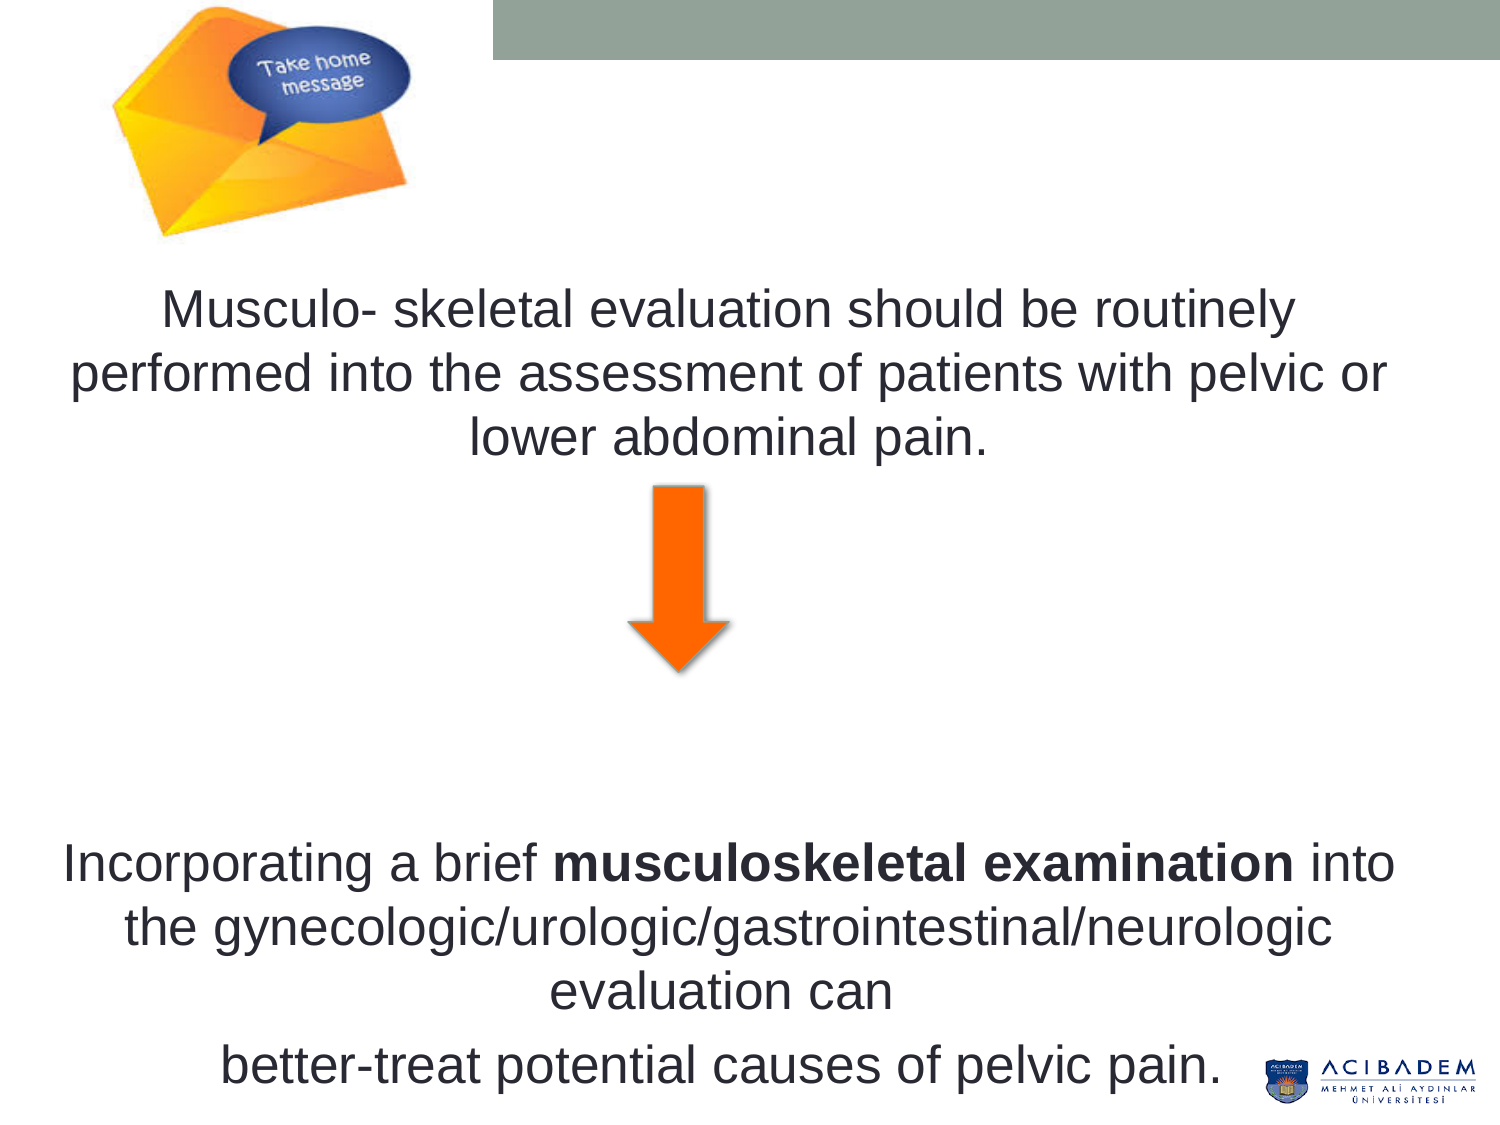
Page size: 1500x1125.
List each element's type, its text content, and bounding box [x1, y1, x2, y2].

picture [1247, 1033, 1500, 1125]
list Musculo- skeletal evaluation should be routinely performed into the assessment of patients with pelvic or lower abdominal pain. Incorporating a brief musculoskeletal examination into the gynecologic/urologic/gastrointestinal/neurologic evaluation can better-treat potential causes of pelvic pain. [37, 266, 1422, 1125]
picture [0, 0, 493, 254]
text_box [627, 485, 730, 673]
